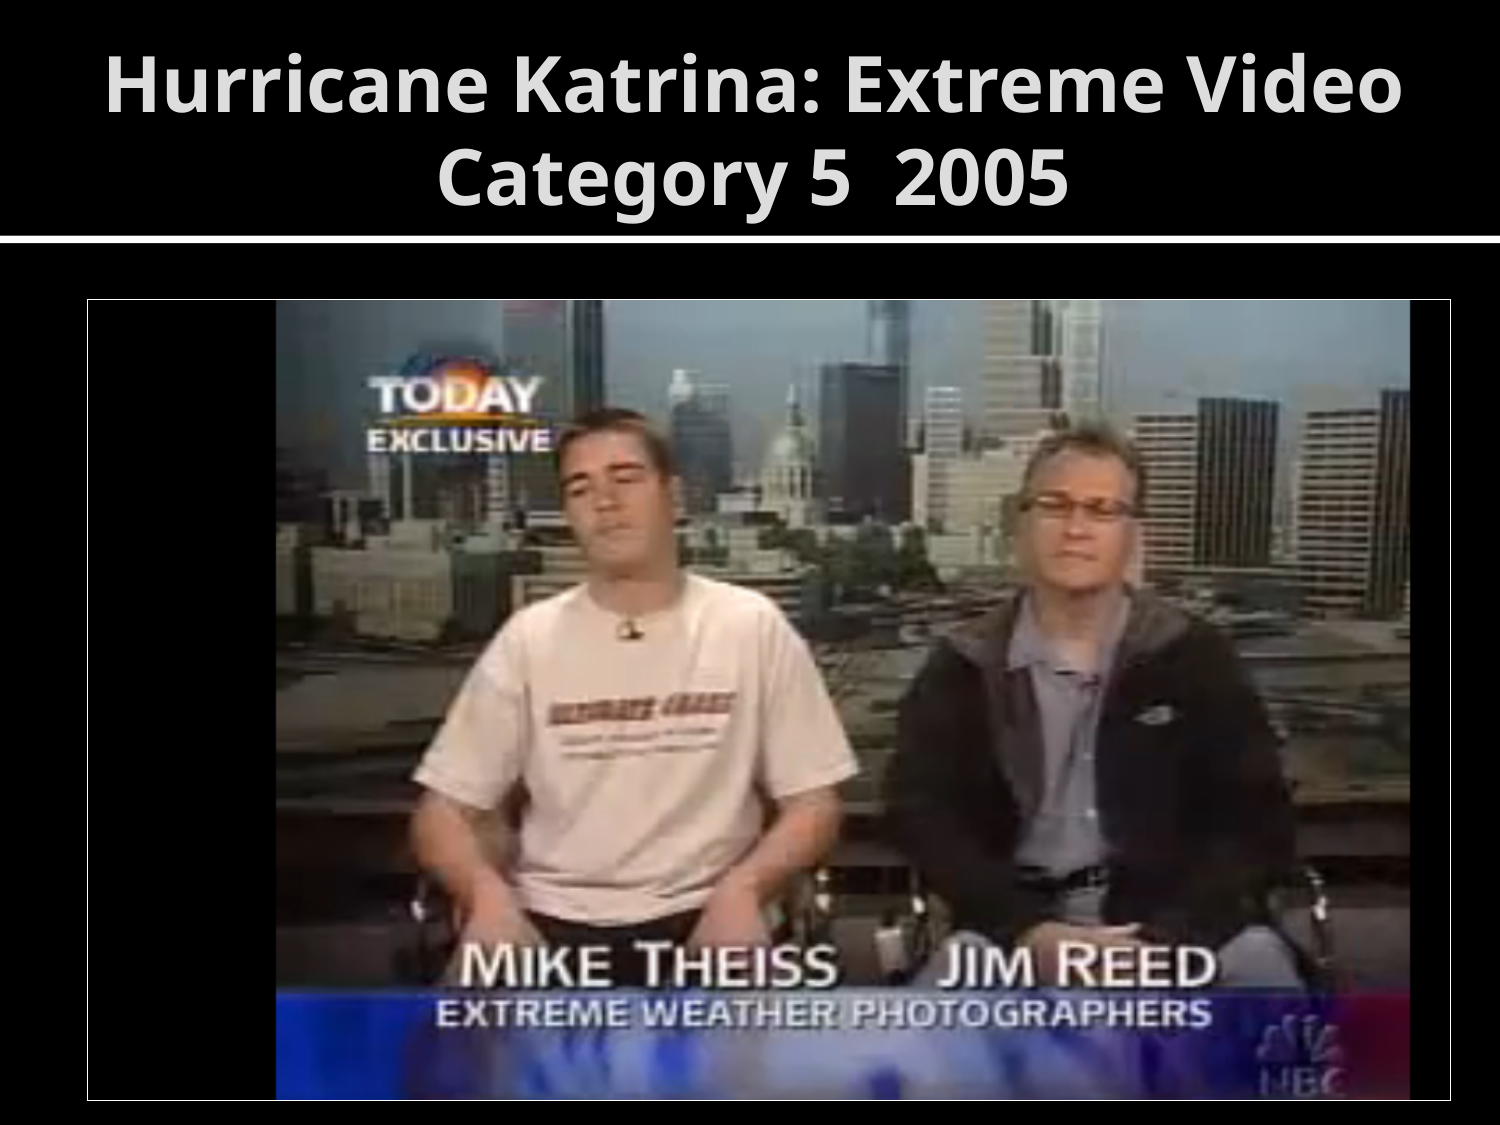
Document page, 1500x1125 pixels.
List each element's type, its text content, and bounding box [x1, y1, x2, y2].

title Hurricane Katrina: Extreme Video Category 5 2005 [75, 24, 1425, 231]
picture [88, 300, 1450, 1100]
